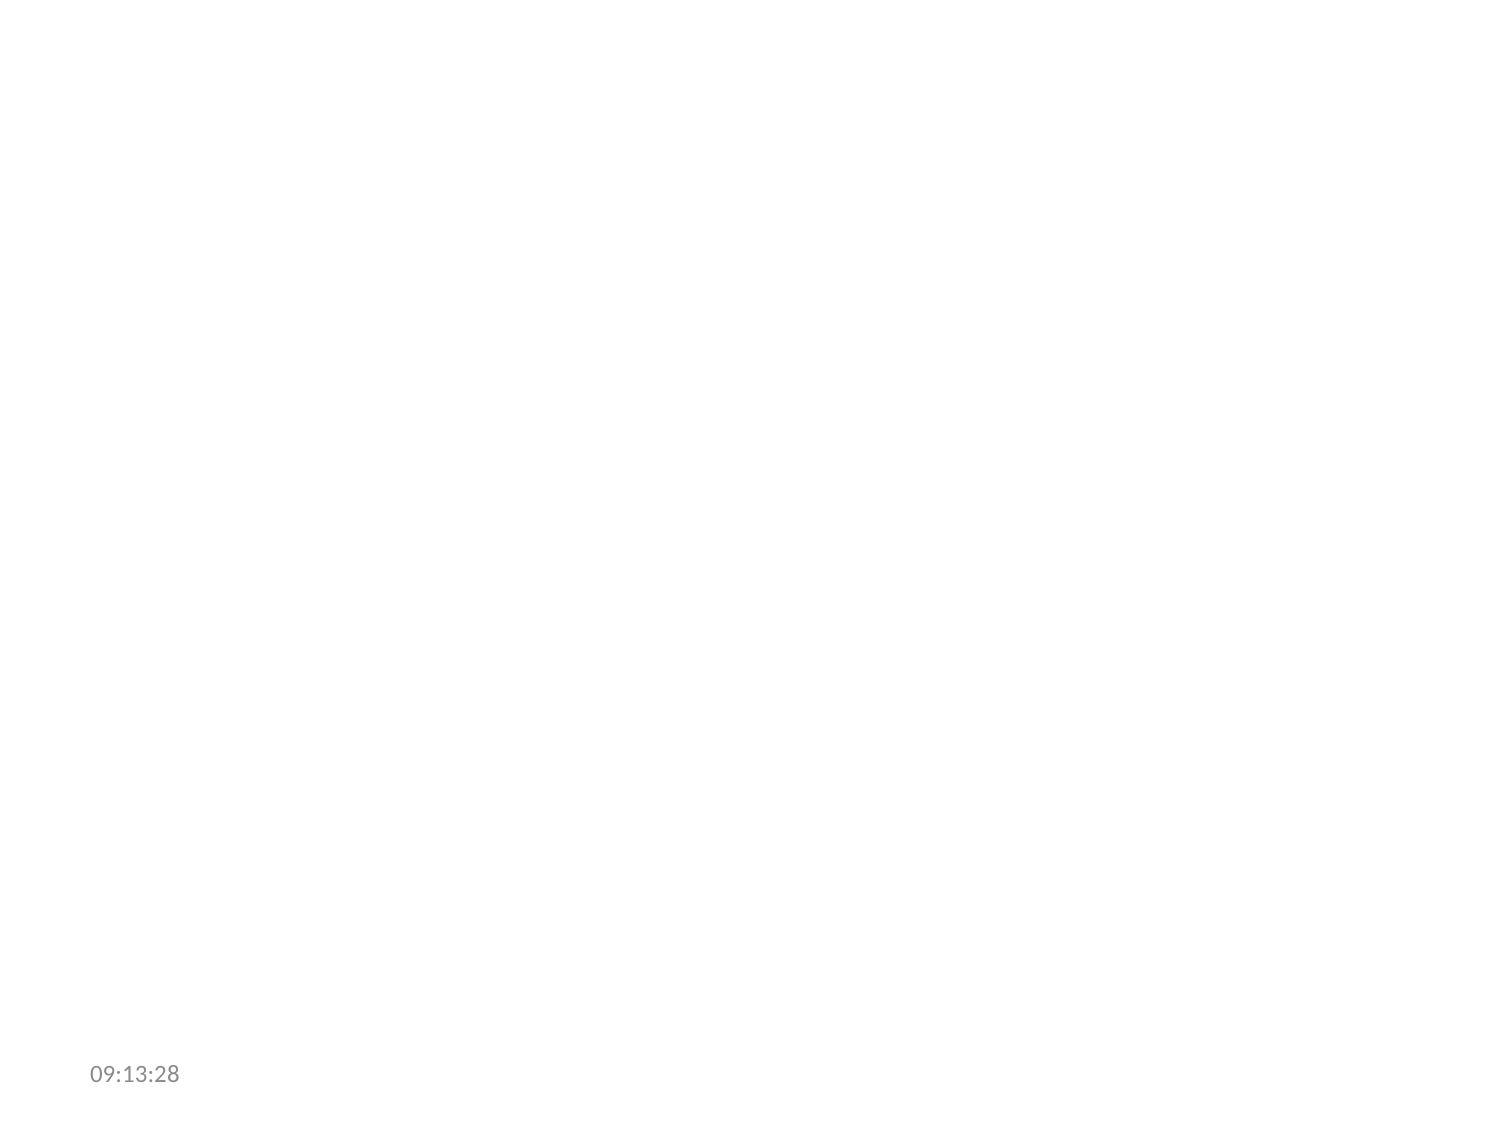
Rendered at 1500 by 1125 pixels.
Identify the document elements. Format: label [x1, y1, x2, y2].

slide_number [75, 1042, 425, 1103]
